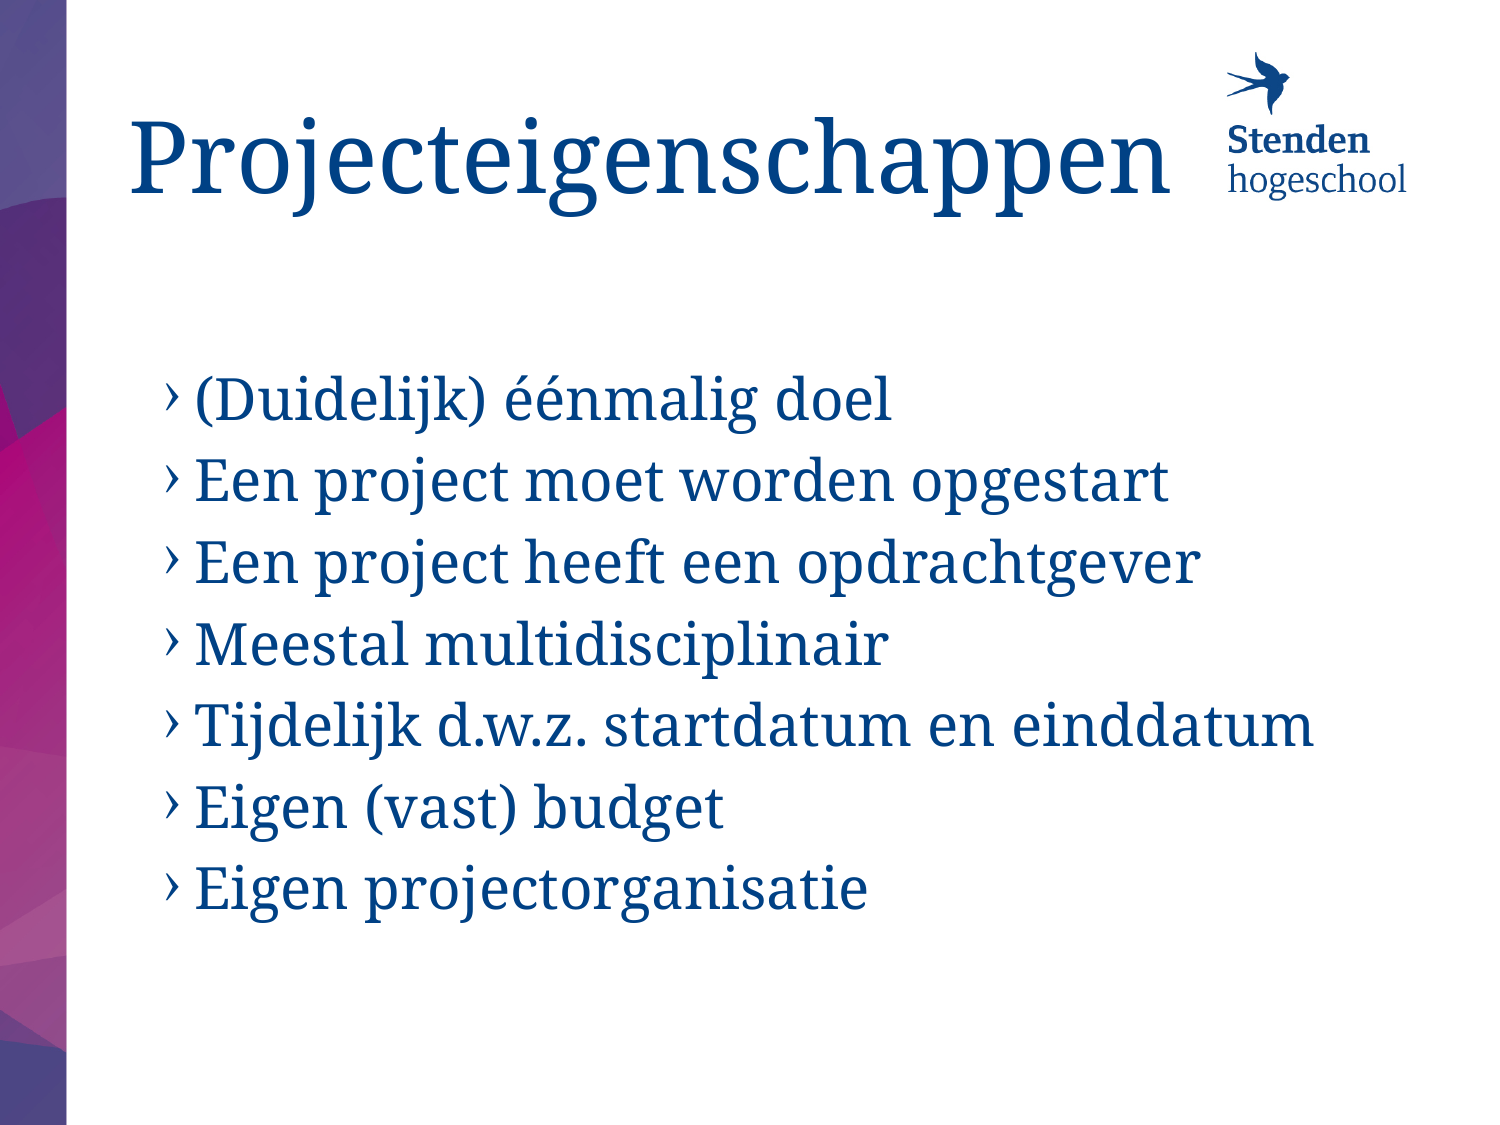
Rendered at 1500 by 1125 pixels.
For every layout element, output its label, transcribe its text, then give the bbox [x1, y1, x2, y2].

title Projecteigenschappen [128, 93, 1417, 202]
list (Duidelijk) éénmalig doel Een project moet worden opgestart Een project heeft een opdrachtgever Meestal multidisciplinair Tijdelijk d.w.z. startdatum en einddatum Eigen (vast) budget Eigen projectorganisatie [162, 361, 1451, 1000]
picture [0, 0, 1500, 1125]
